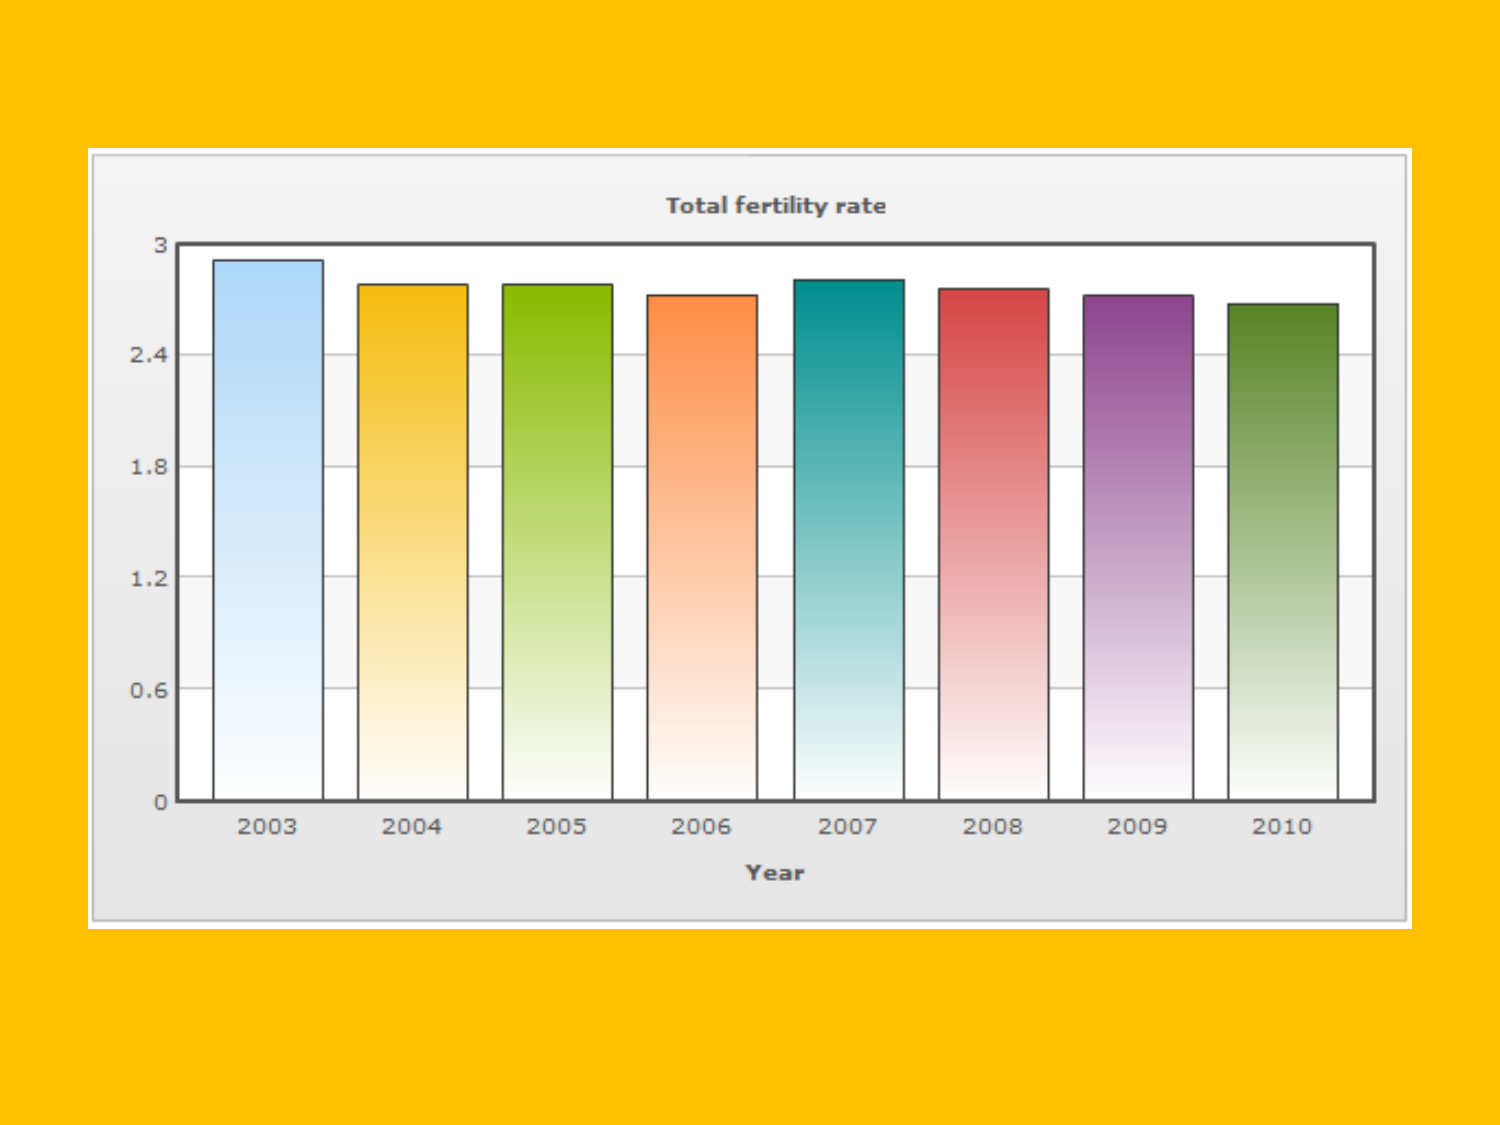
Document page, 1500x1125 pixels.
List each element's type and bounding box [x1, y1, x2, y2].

list [88, 148, 1412, 929]
